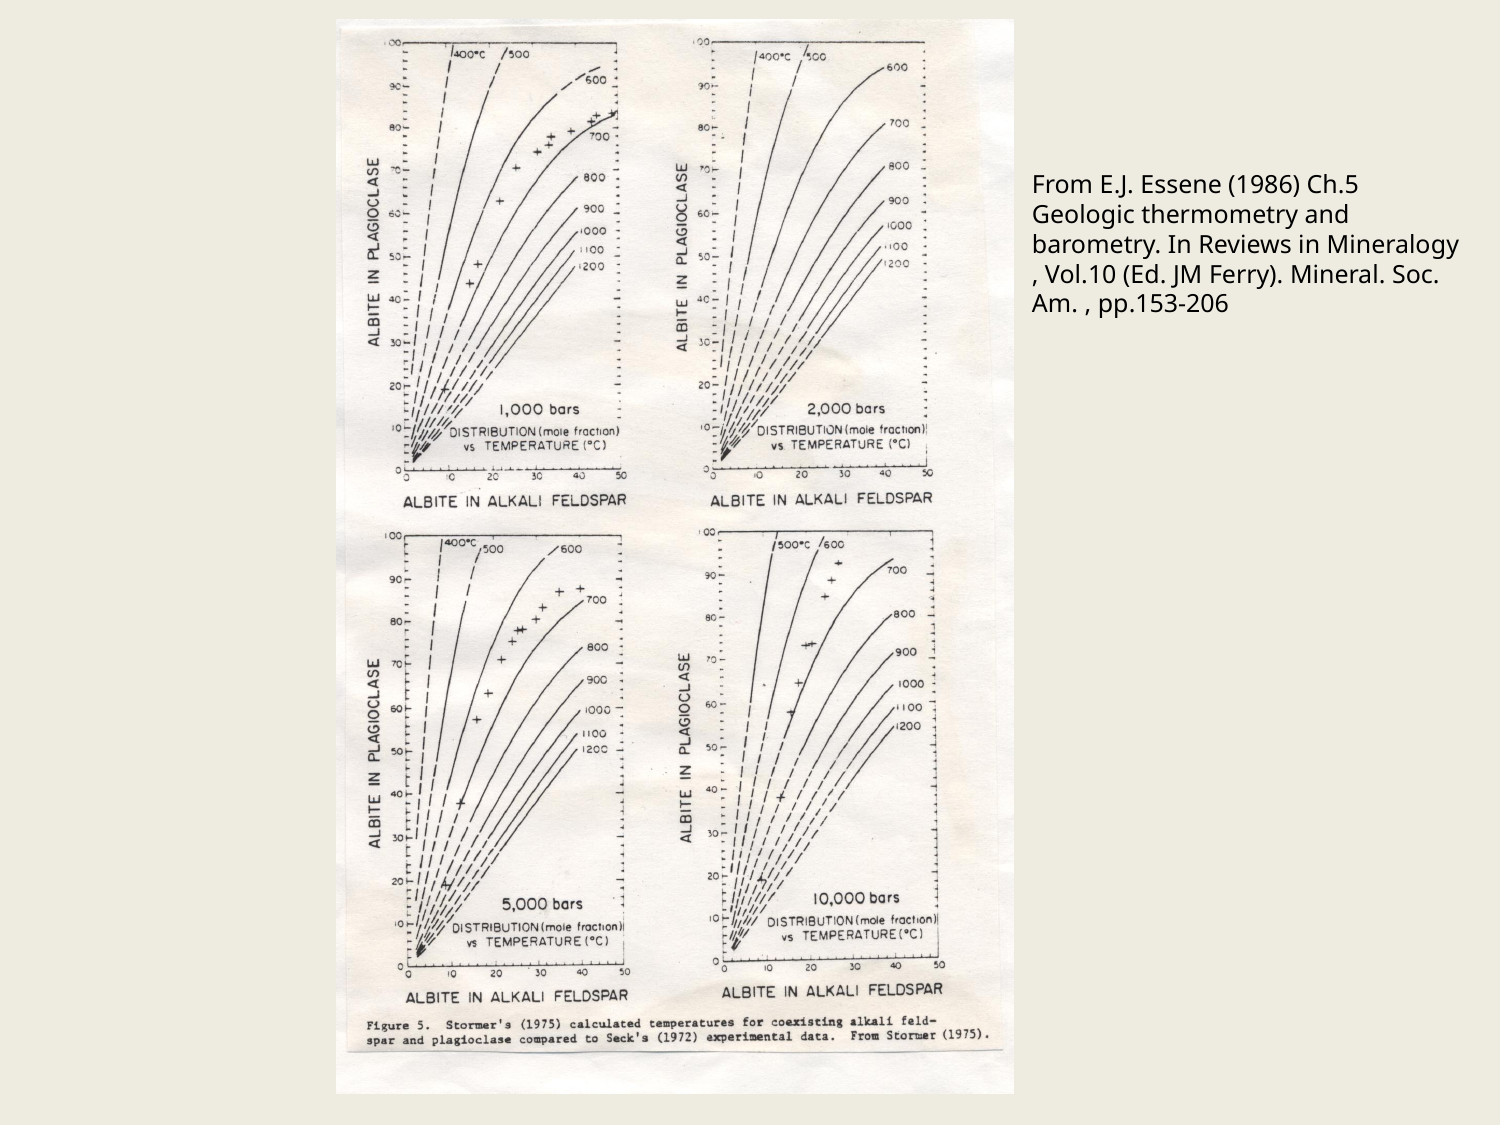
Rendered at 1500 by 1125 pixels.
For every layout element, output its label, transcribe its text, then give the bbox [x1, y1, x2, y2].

text_box From E.J. Essene (1986) Ch.5 Geologic thermometry and barometry. In Reviews in Mineralogy , Vol.10 (Ed. JM Ferry). Mineral. Soc. Am. , pp.153-206 [1034, 160, 1478, 326]
picture [336, 18, 1014, 1094]
